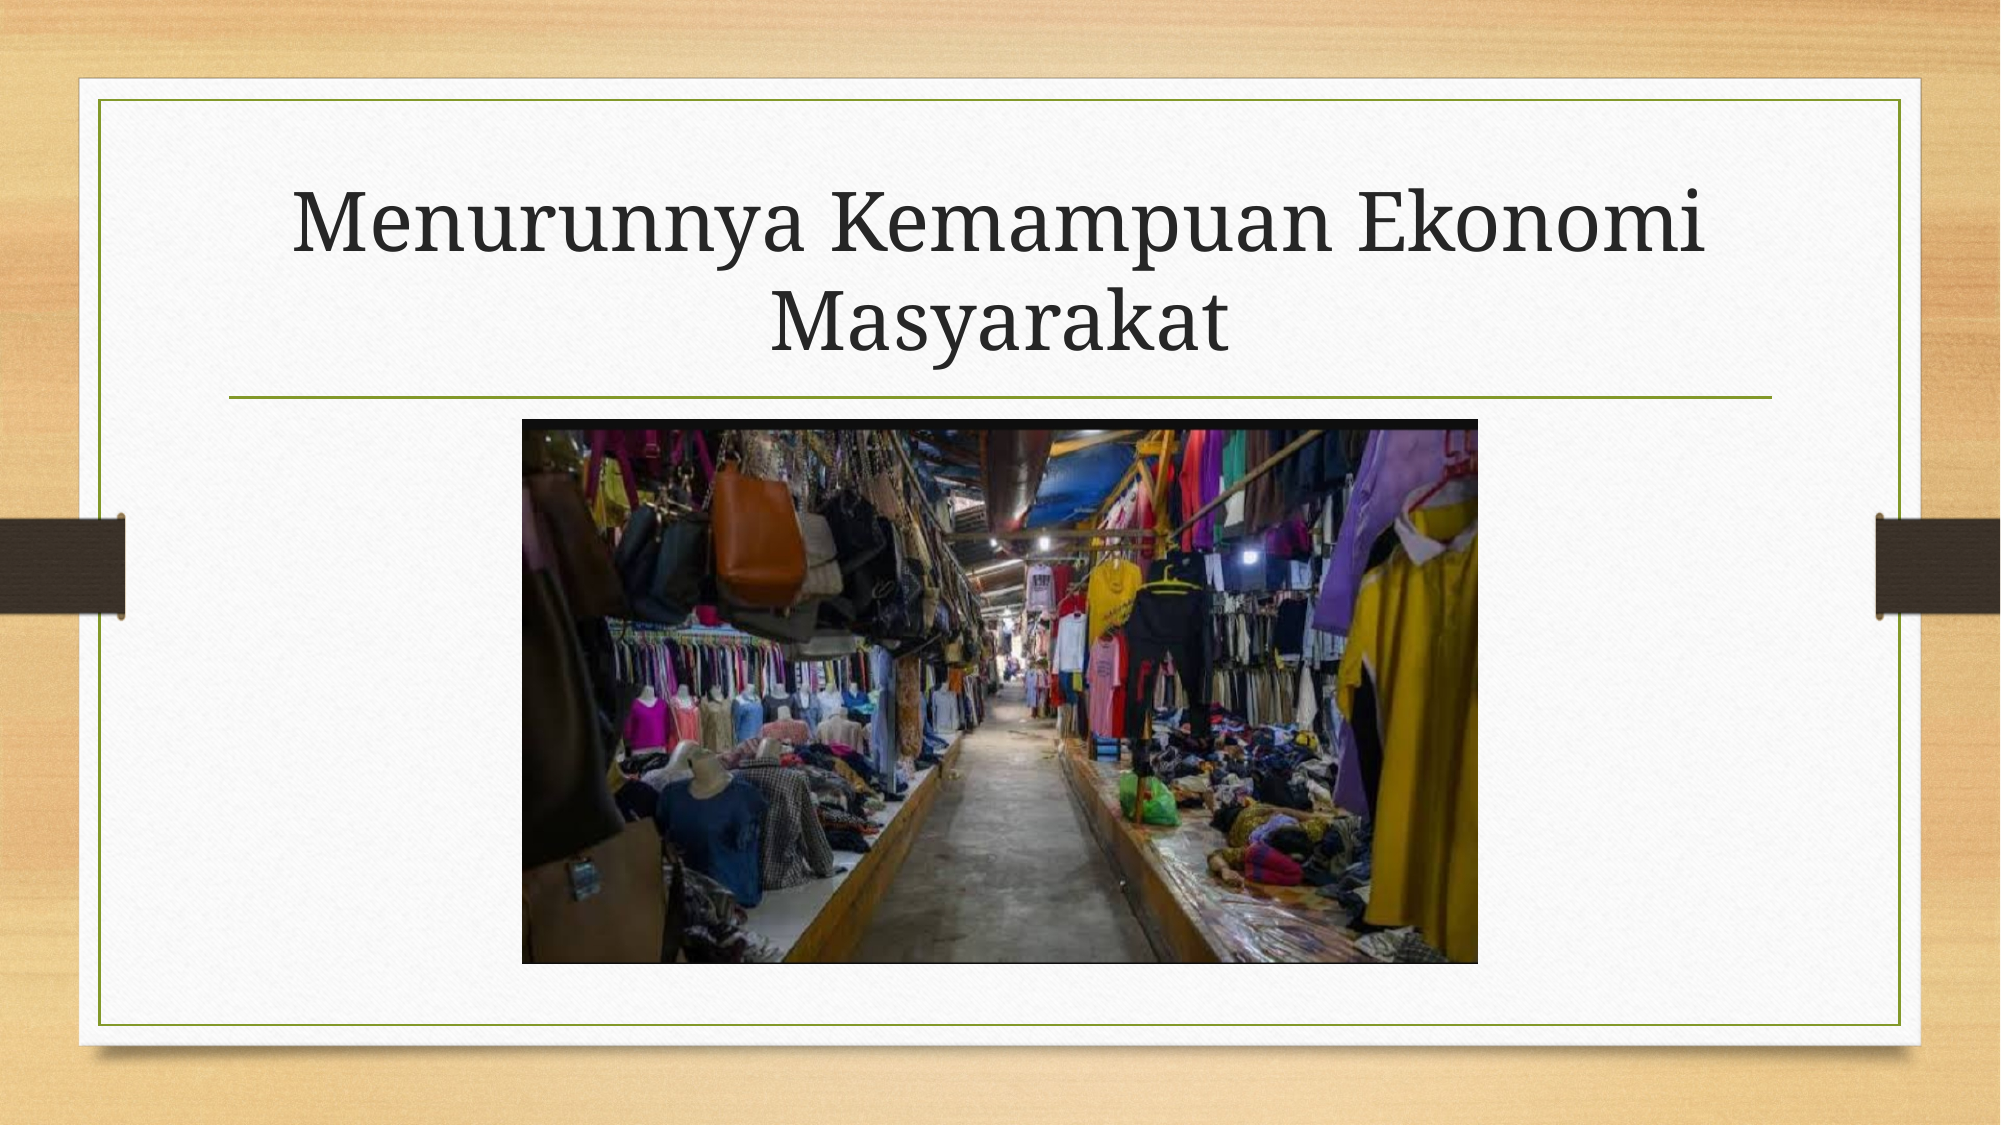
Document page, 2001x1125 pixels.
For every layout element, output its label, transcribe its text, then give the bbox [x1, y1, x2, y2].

picture [0, 0, 2001, 1125]
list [522, 419, 1478, 964]
title Menurunnya Kemampuan Ekonomi Masyarakat [212, 161, 1788, 375]
